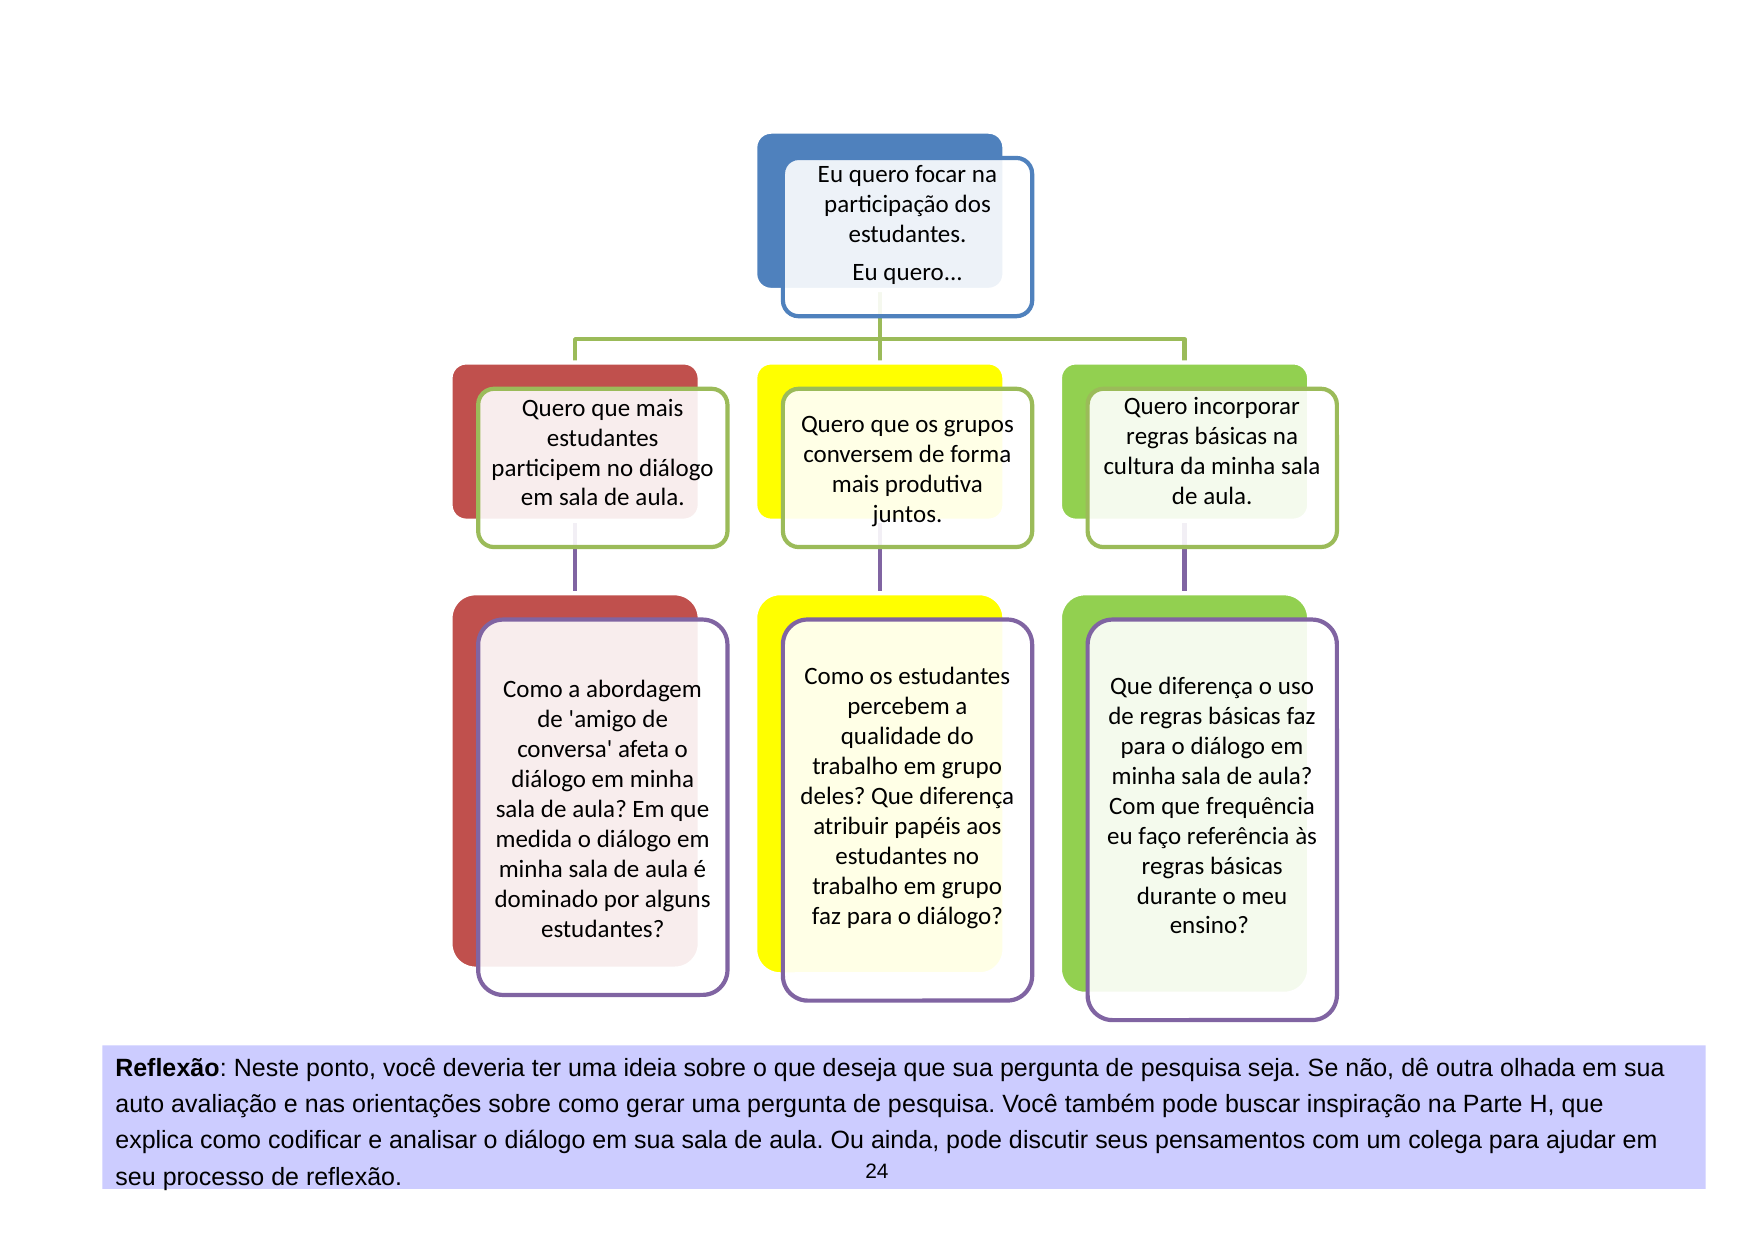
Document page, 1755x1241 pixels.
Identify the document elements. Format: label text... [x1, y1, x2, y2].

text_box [450, 131, 1338, 1021]
text_box [1684, 1045, 1706, 1189]
text_box Reflexão: Neste ponto, você deveria ter uma ideia sobre o que deseja que sua pergunta de pesquisa seja. Se não, dê outra olhada em sua auto avaliação e nas orientações sobre como gerar uma pergunta de pesquisa. Você também pode buscar inspiração na Parte H, que explica como codificar e analisar o diálogo em sua sala de aula. Ou ainda, pode discutir seus pensamentos com um colega para ajudar em seu processo de reflexão. [113, 1045, 1684, 1191]
text_box [102, 1045, 113, 1189]
slide_number 24 [861, 1157, 893, 1241]
